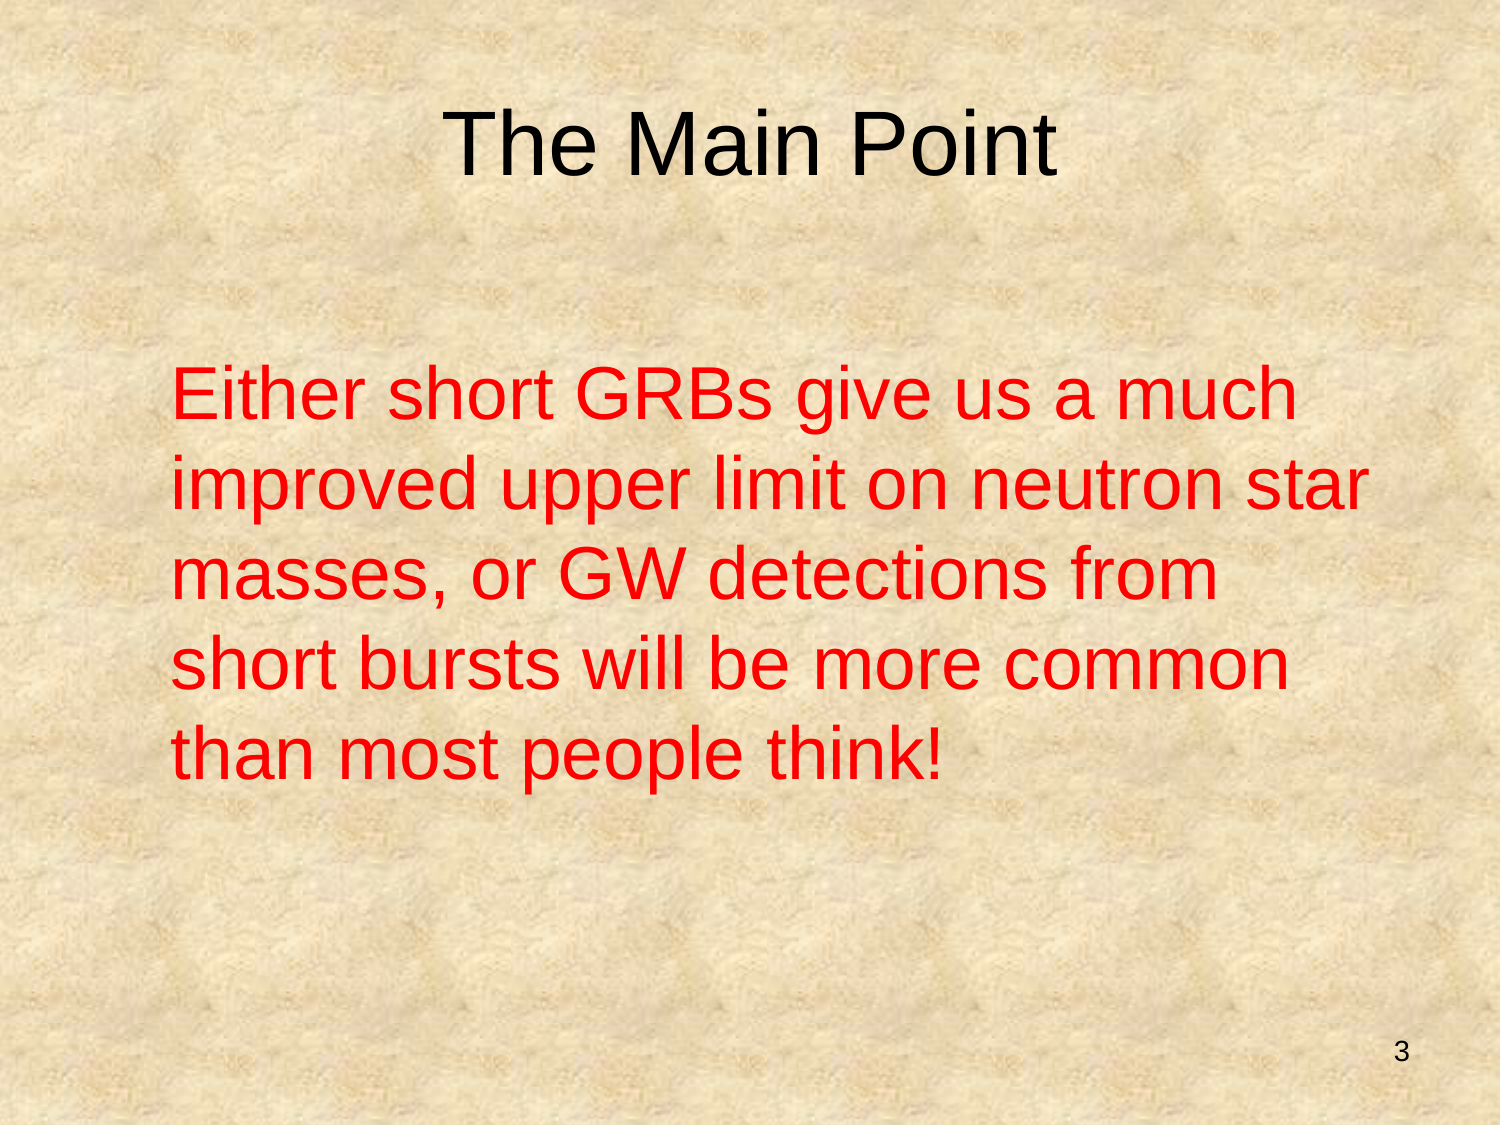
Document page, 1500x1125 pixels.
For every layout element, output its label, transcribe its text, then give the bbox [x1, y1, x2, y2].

picture [0, 0, 1500, 1125]
text_box Either short GRBs give us a much improved upper limit on neutron star masses, or GW detections from short bursts will be more common than most people think! [155, 337, 1387, 803]
title The Main Point [75, 45, 1425, 233]
slide_number 3 [1074, 1024, 1425, 1103]
